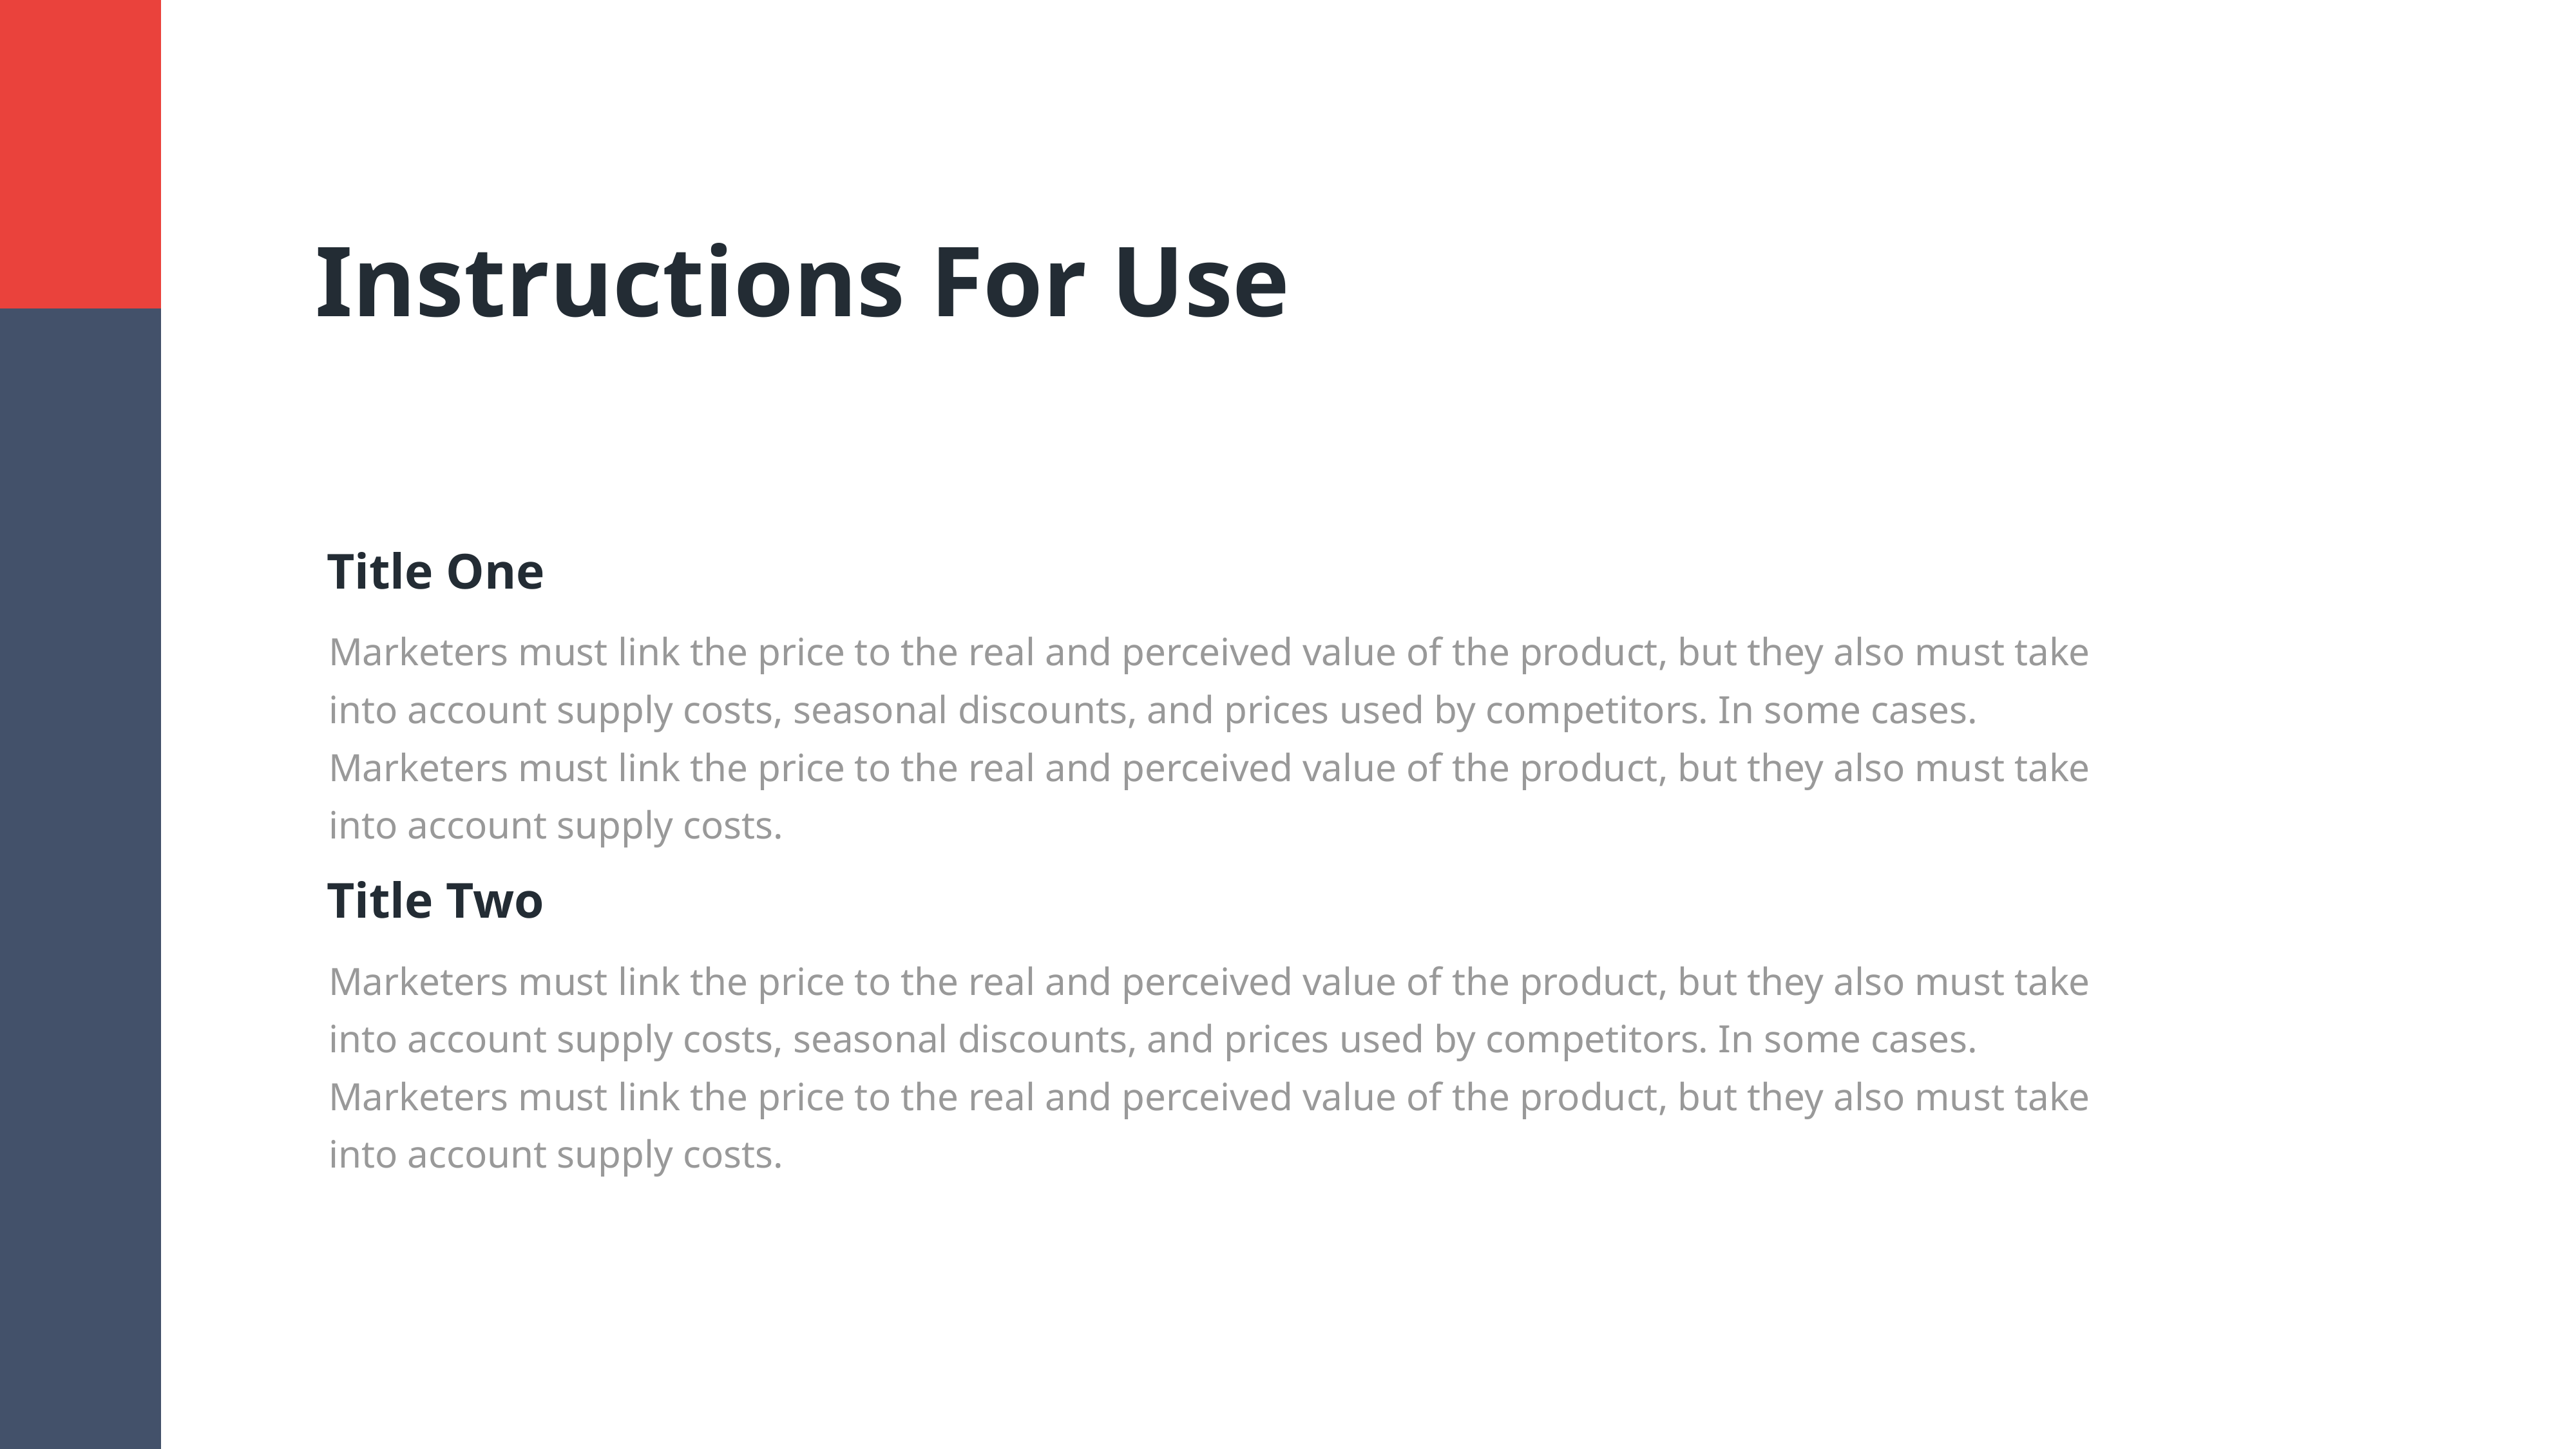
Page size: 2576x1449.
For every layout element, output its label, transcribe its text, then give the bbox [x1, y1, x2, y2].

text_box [305, 536, 2168, 1126]
text_box [0, 308, 162, 1449]
text_box Instructions For Use [305, 214, 1389, 341]
text_box [0, 0, 162, 308]
